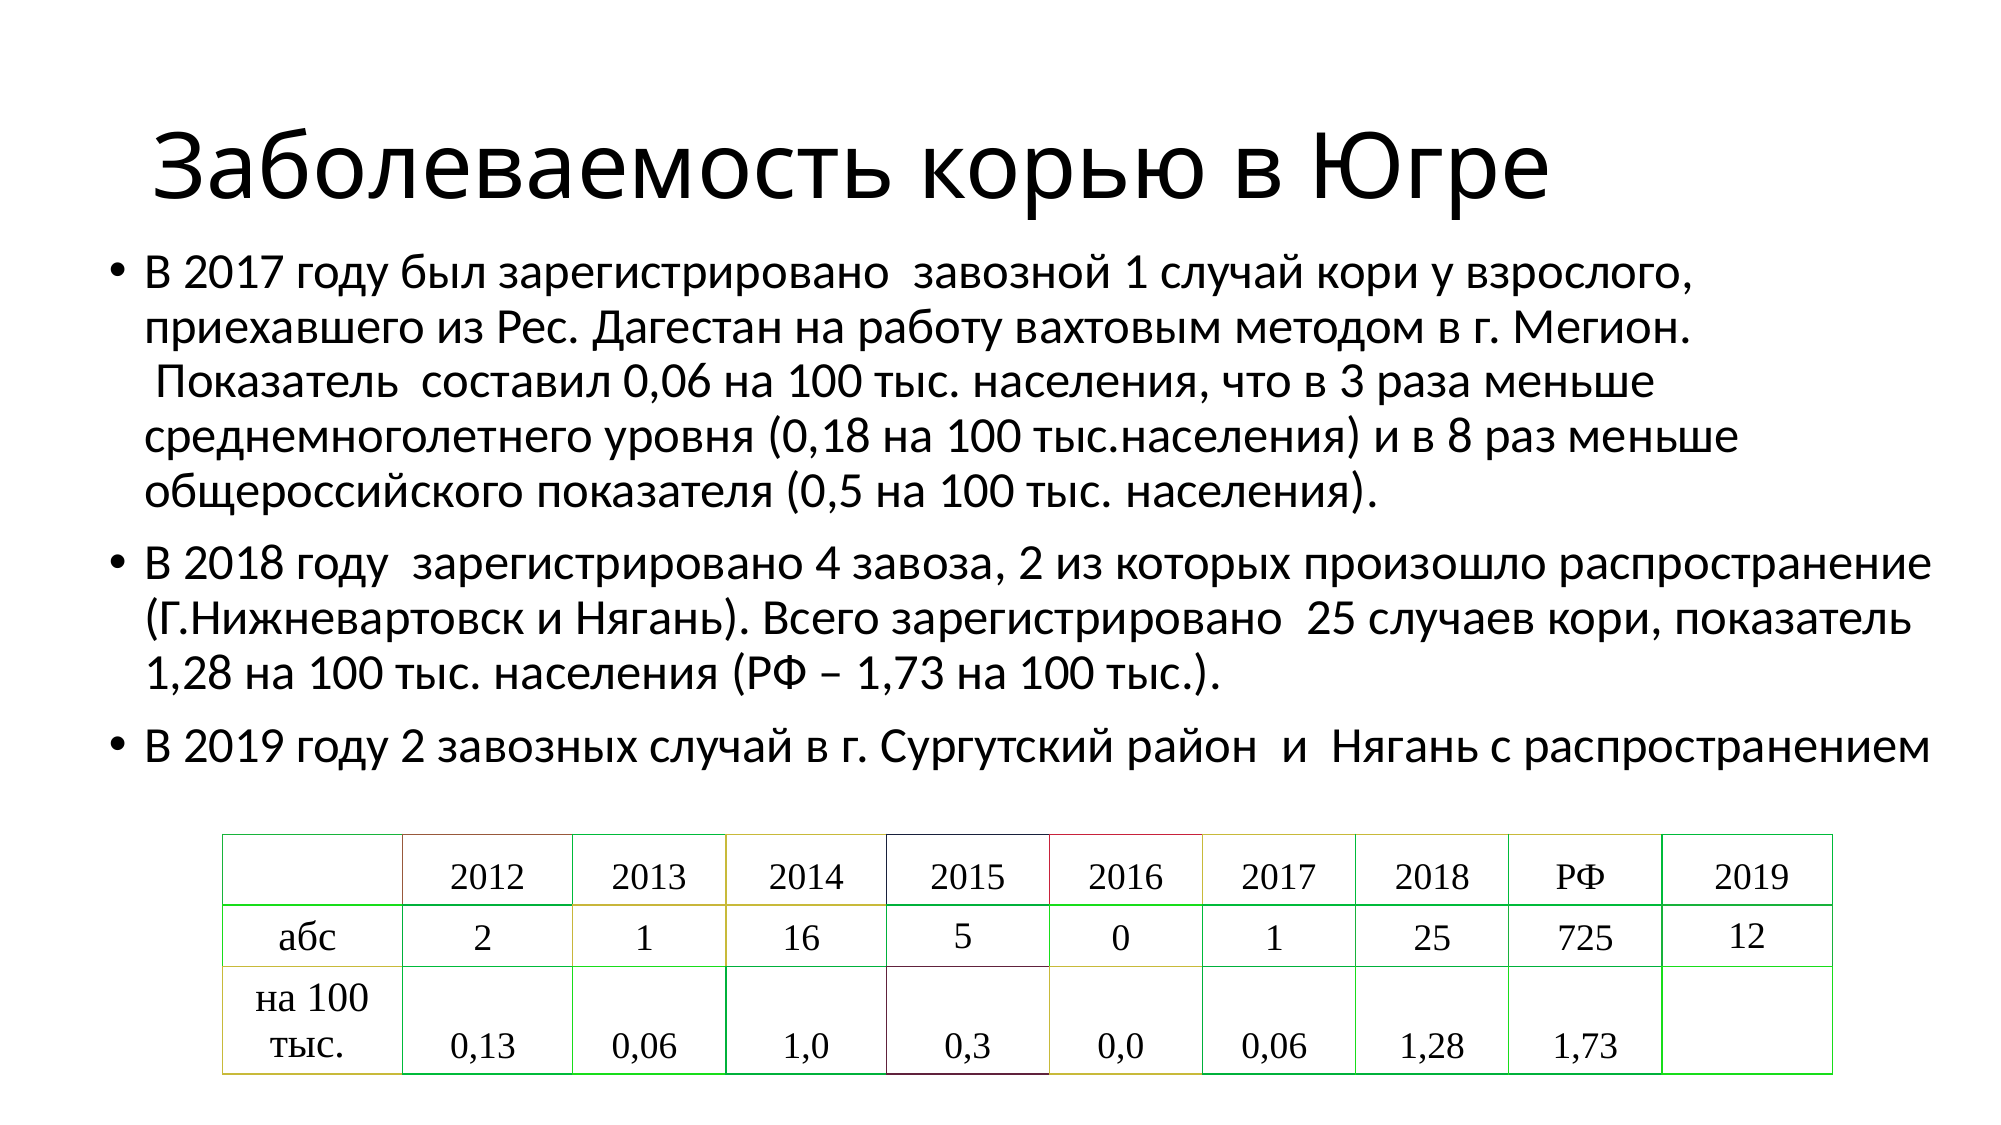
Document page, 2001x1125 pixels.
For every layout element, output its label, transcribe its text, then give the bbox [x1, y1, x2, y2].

table_cell 1,28 [1356, 967, 1508, 1073]
table_cell на 100 тыс. [223, 967, 402, 1073]
table_cell 2 [403, 906, 572, 966]
table_cell 25 [1356, 906, 1508, 966]
table_header 2016 [1050, 835, 1202, 904]
table_header 2014 [727, 835, 886, 904]
table_cell 0,06 [1203, 967, 1355, 1073]
table_cell 1 [573, 906, 725, 966]
table_cell 12 [1663, 906, 1832, 966]
table_cell 16 [727, 906, 886, 966]
table_header 2013 [573, 835, 725, 904]
table_cell 1,73 [1509, 967, 1661, 1073]
table_cell 1 [1203, 906, 1355, 966]
table_cell [1663, 967, 1832, 1073]
table_header 2012 [403, 835, 572, 904]
table_cell 0,3 [887, 967, 1049, 1073]
table_cell 5 [887, 906, 1049, 966]
table_cell 0,06 [573, 967, 725, 1073]
table_header 2019 [1663, 835, 1832, 904]
table_cell 0,13 [403, 967, 572, 1073]
table_header РФ [1509, 835, 1661, 904]
table_header 2017 [1203, 835, 1355, 904]
table_cell 0,0 [1050, 967, 1202, 1073]
table_cell 1,0 [727, 967, 886, 1073]
table_cell 725 [1509, 906, 1661, 966]
table_header 2018 [1356, 835, 1508, 904]
table_header [223, 835, 402, 904]
table_cell 0 [1050, 906, 1202, 966]
table_header 2015 [887, 835, 1049, 904]
list В 2017 году был зарегистрировано завозной 1 случай кори у взрослого, приехавшего из Рес. Дагестан на работу вахтовым методом в г. Мегион. Показатель составил 0,06 на 100 тыс. населения, что в 3 раза меньше среднемноголетнего уровня (0,18 на 100 тыс.населения) и в 8 раз меньше общероссийского показателя (0,5 на 100 тыс. населения). В 2018 году зарегистрировано 4 завоза, 2 из которых произошло распространение (Г.Нижневартовск и Нягань). Всего зарегистрировано 25 случаев кори, показатель 1,28 на 100 тыс. населения (РФ – 1,73 на 100 тыс.). В 2019 году 2 завозных случай в г. Сургутский район и Нягань с распространением [94, 237, 1962, 835]
table_cell абс [223, 906, 402, 966]
title Заболеваемость корью в Югре [137, 59, 1863, 237]
